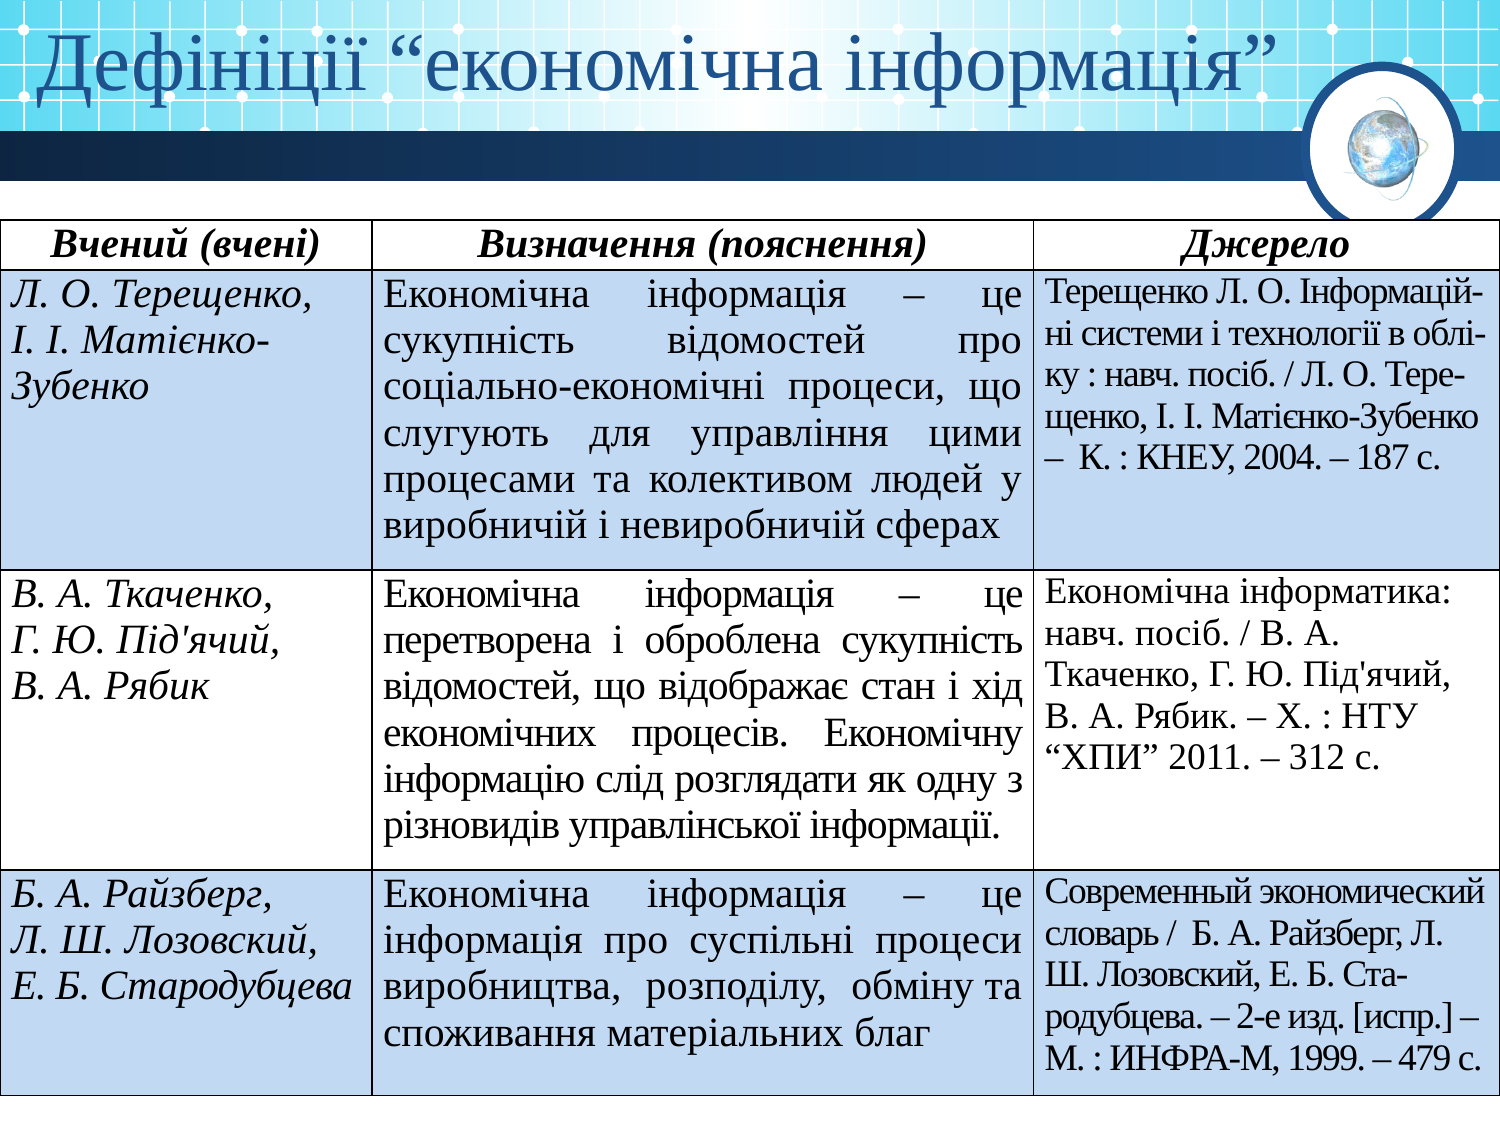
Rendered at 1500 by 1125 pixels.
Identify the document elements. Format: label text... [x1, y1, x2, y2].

table_cell Б. А. Райзберг, Л. Ш. Лозовский, Е. Б. Стародубцева [1, 871, 371, 1095]
table_cell Економічна інформація – це інформація про суспільні процеси виробництва, розподілу, обміну та споживання матеріальних благ [373, 871, 1033, 1095]
picture [1310, 72, 1454, 219]
table_cell Современный экономический словарь / Б. А. Райзберг, Л. Ш. Лозовский, Е. Б. Ста-родубцева. – 2-е изд. [испр.] – М. : ИНФРА-М, 1999. – 479 с. [1034, 871, 1499, 1095]
table_cell Терещенко Л. О. Інформацій- ні системи і технології в облі- ку : навч. посіб. / Л. О. Тере-щенко, І. І. Матієнко-Зубенко – К. : КНЕУ, 2004. – 187 с. [1034, 271, 1499, 569]
table_header Джерело [1034, 221, 1499, 269]
text_box Дефініції “економічна інформація” [0, 0, 1317, 115]
table_header Вчений (вчені) [1, 221, 371, 269]
table_header Визначення (пояснення) [373, 221, 1033, 269]
table_cell Л. О. Терещенко, І. І. Матієнко-Зубенко [1, 271, 371, 569]
table_cell Економічна інформатика: навч. посіб. / В. А. Ткаченко, Г. Ю. Під'ячий, В. А. Рябик. – Х. : НТУ “ХПИ” 2011. – 312 с. [1034, 571, 1499, 869]
table_cell Економічна інформація – це сукупність відомостей про соціально-економічні процеси, що слугують для управління цими процесами та колективом людей у виробничій і невиробничій сферах [373, 271, 1033, 569]
table_cell В. А. Ткаченко, Г. Ю. Під'ячий, В. А. Рябик [1, 571, 371, 869]
table_cell Економічна інформація – це перетворена і оброблена сукупність відомостей, що відображає стан і хід економічних процесів. Економічну інформацію слід розглядати як одну з різновидів управлінської інформації. [373, 571, 1033, 869]
